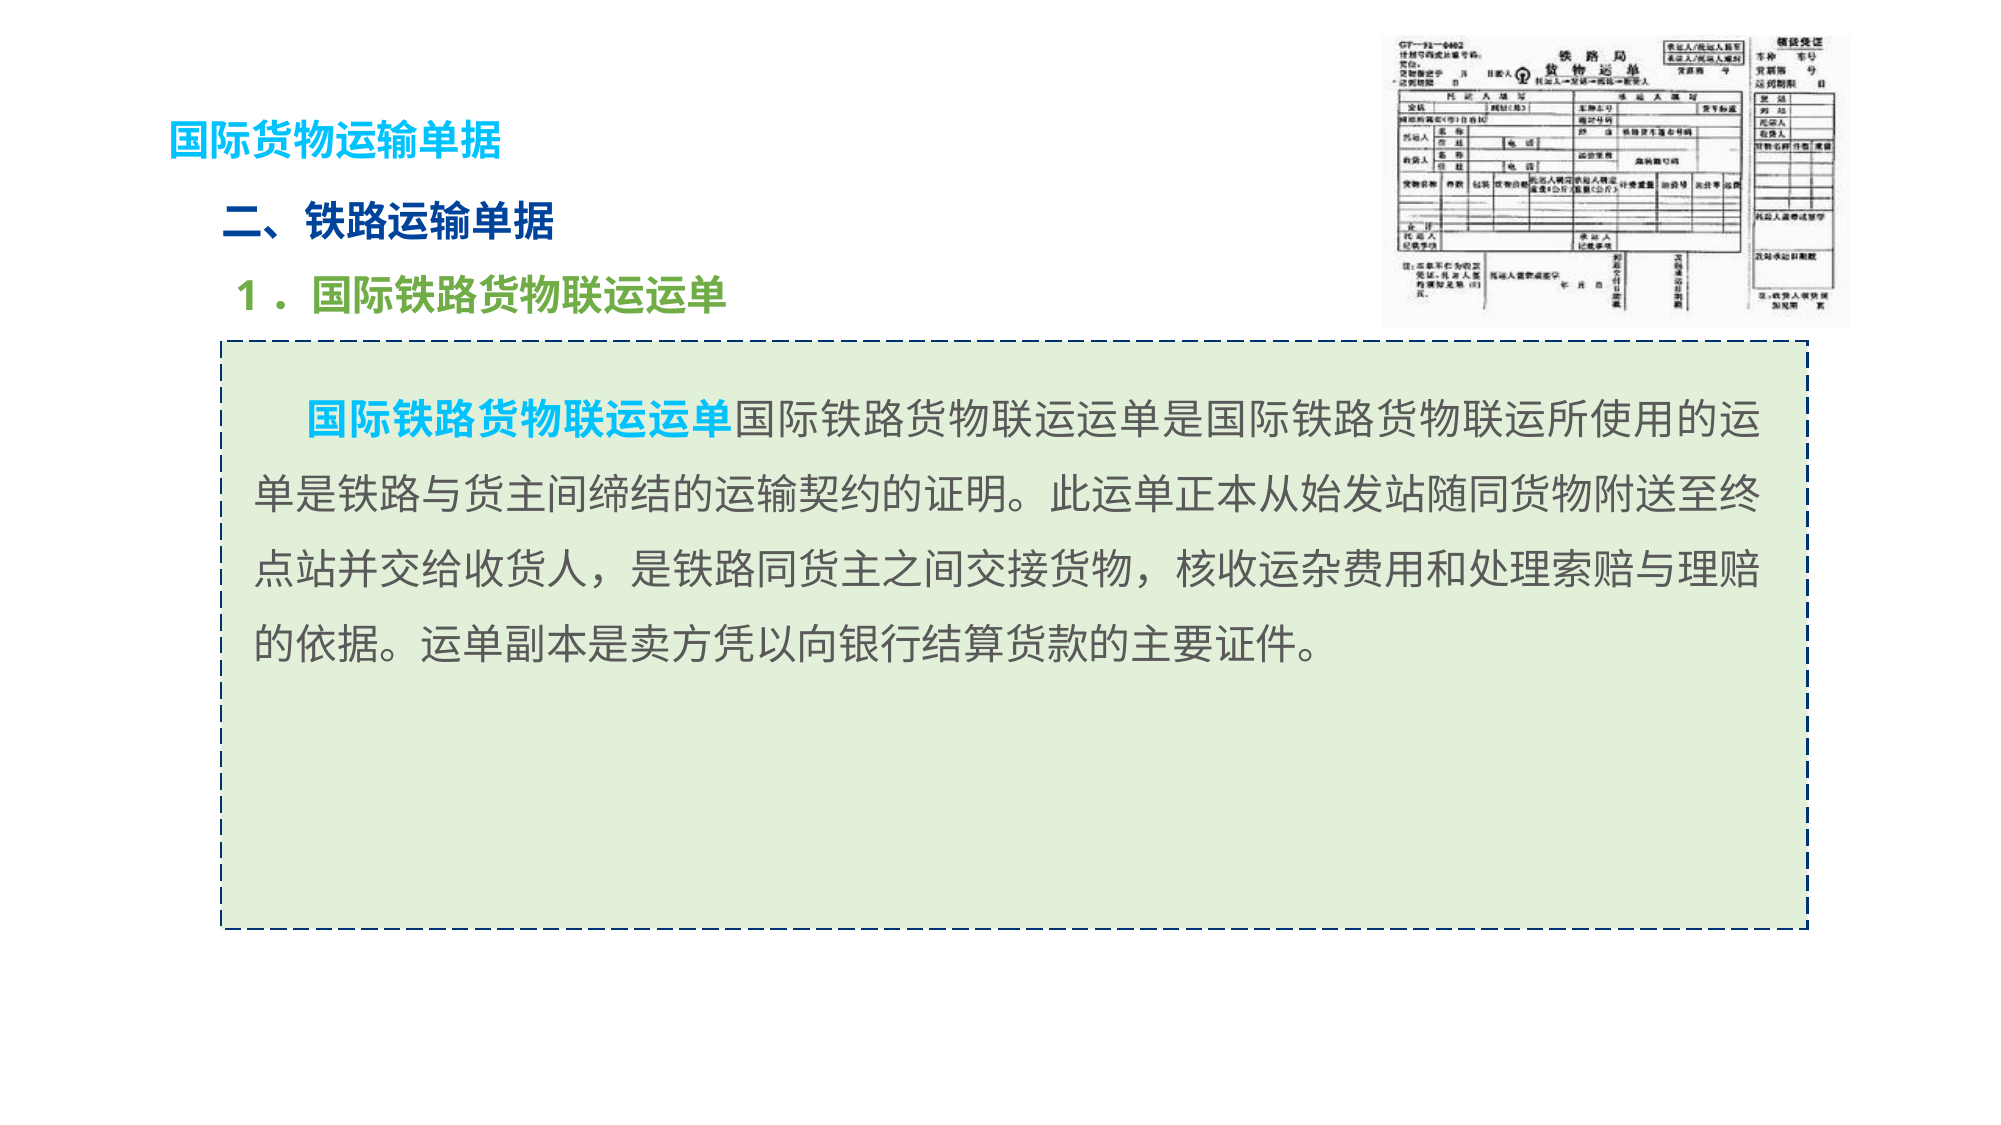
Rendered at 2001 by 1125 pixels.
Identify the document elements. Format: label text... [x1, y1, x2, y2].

text_box [220, 340, 1809, 930]
text_box 1．国际铁路货物联运运单 [220, 261, 1104, 327]
text_box 国际铁路货物联运运单国际铁路货物联运运单是国际铁路货物联运所使用的运单是铁路与货主间缔结的运输契约的证明。此运单正本从始发站随同货物附送至终点站并交给收货人，是铁路同货主之间交接货物，核收运杂费用和处理索赔与理赔的依据。运单副本是卖方凭以向银行结算货款的主要证件。 [239, 360, 1776, 675]
text_box 二、铁路运输单据 [206, 187, 1090, 253]
picture [1381, 35, 1851, 328]
text_box 国际货物运输单据 [153, 106, 860, 172]
